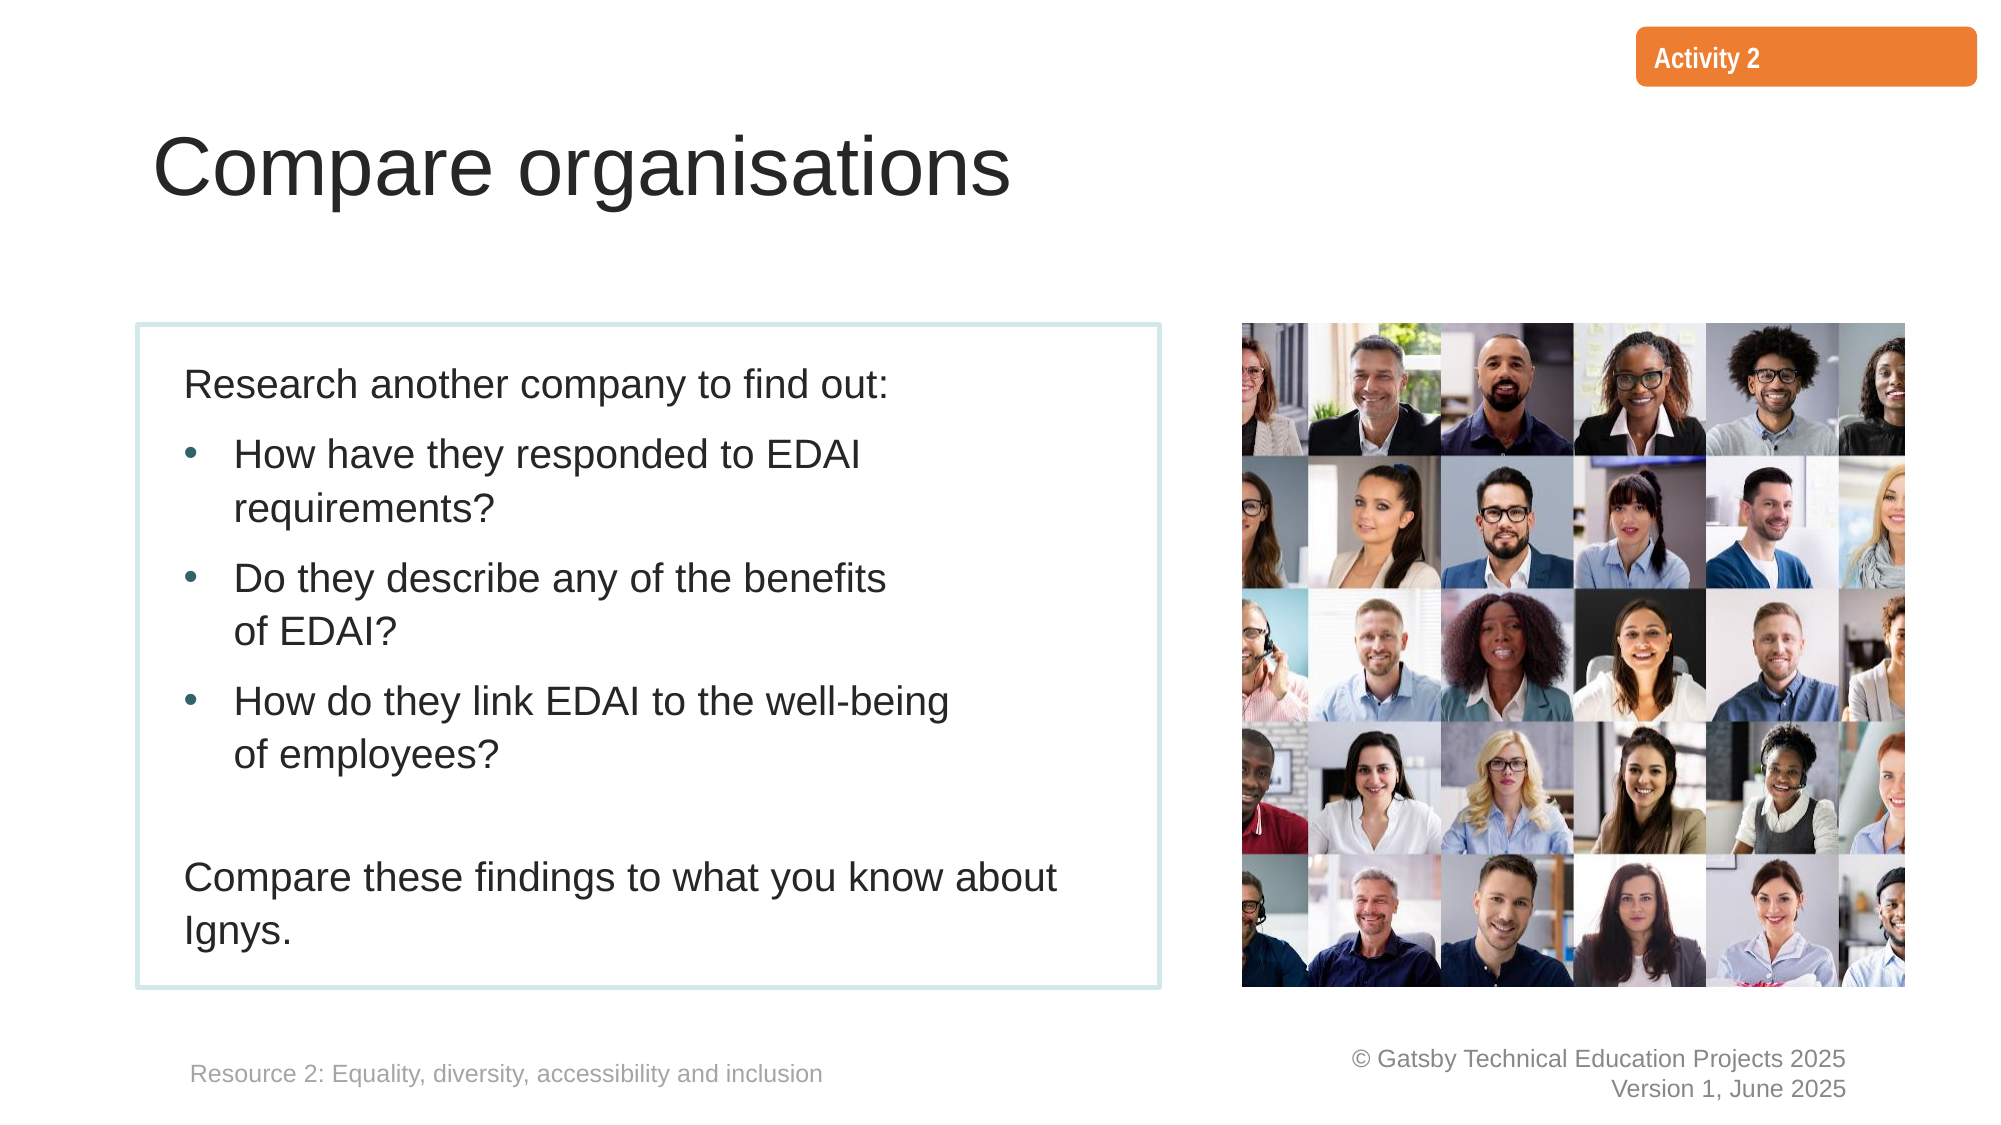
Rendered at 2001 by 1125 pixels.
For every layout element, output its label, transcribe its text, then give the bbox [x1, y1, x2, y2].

title Compare organisations [137, 59, 1863, 278]
list Research another company to find out: How have they responded to EDAI requirements? Do they describe any of the benefits of EDAI? How do they link EDAI to the well-being of employees? Compare these findings to what you know about Ignys. [135, 322, 1162, 990]
list Resource 2: Equality, diversity, accessibility and inclusion [137, 1042, 866, 1100]
picture [1242, 323, 1905, 987]
text_box Activity 2 [1636, 26, 1978, 87]
